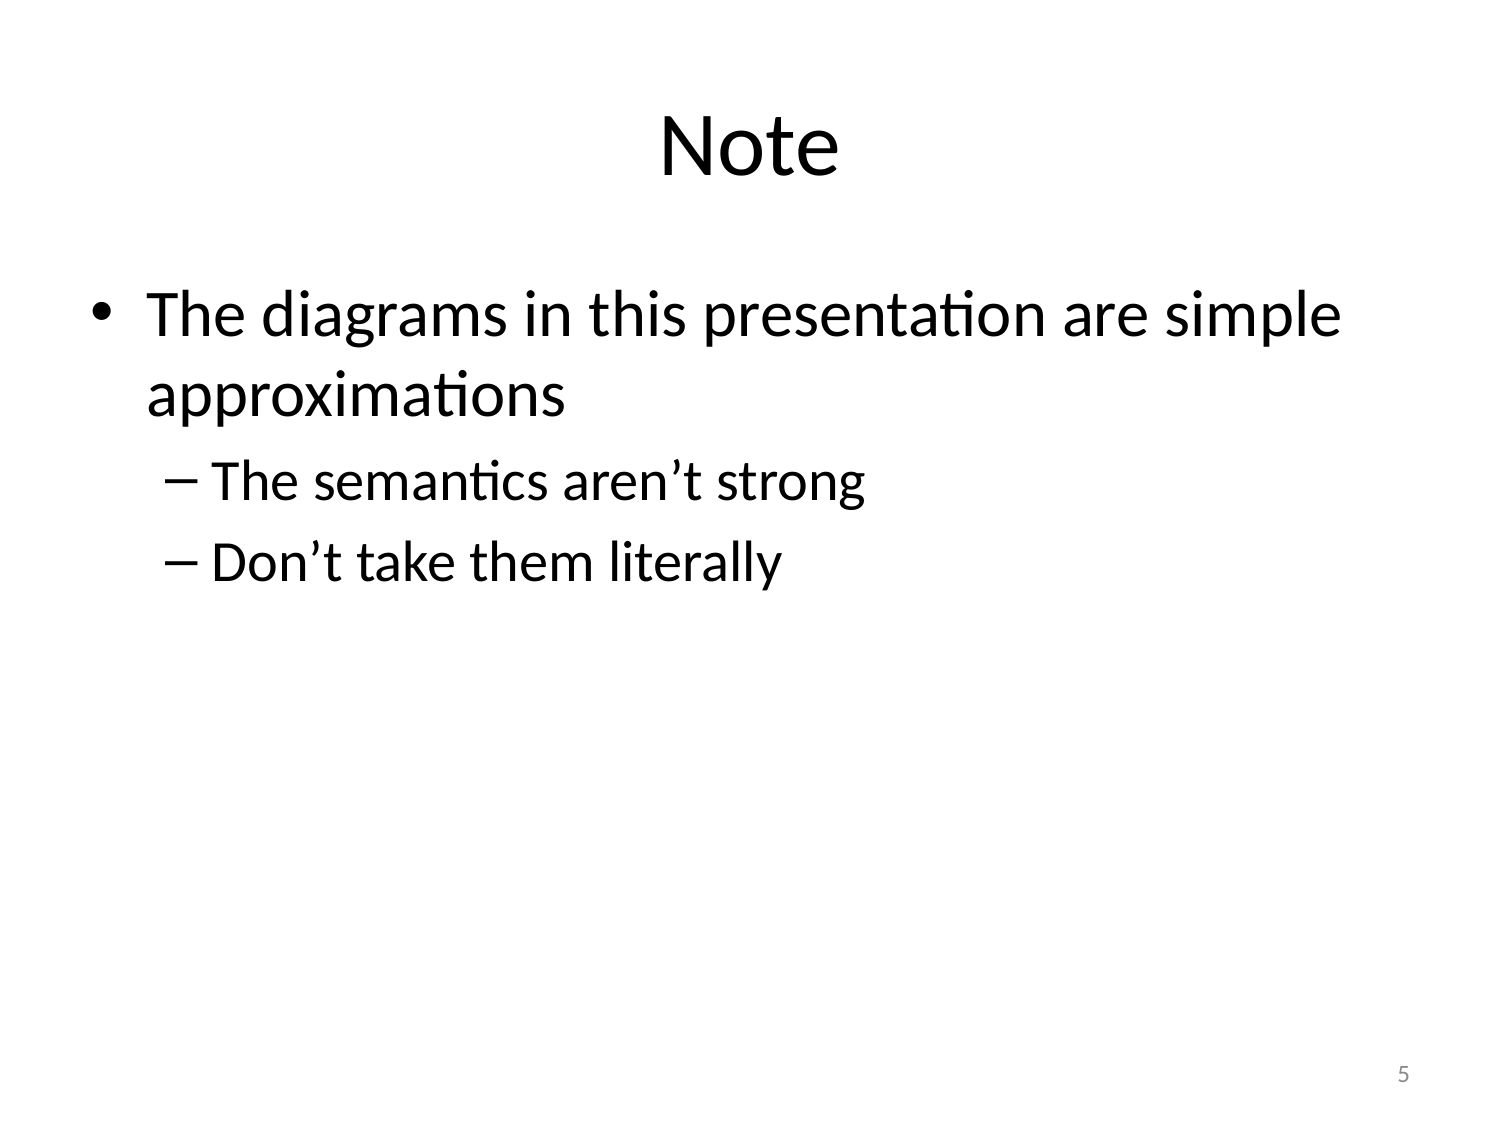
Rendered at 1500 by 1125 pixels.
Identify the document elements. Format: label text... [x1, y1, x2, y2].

list The diagrams in this presentation are simple approximations The semantics aren’t strong Don’t take them literally [75, 262, 1425, 1005]
title Note [75, 45, 1425, 233]
slide_number 5 [1074, 1042, 1425, 1103]
